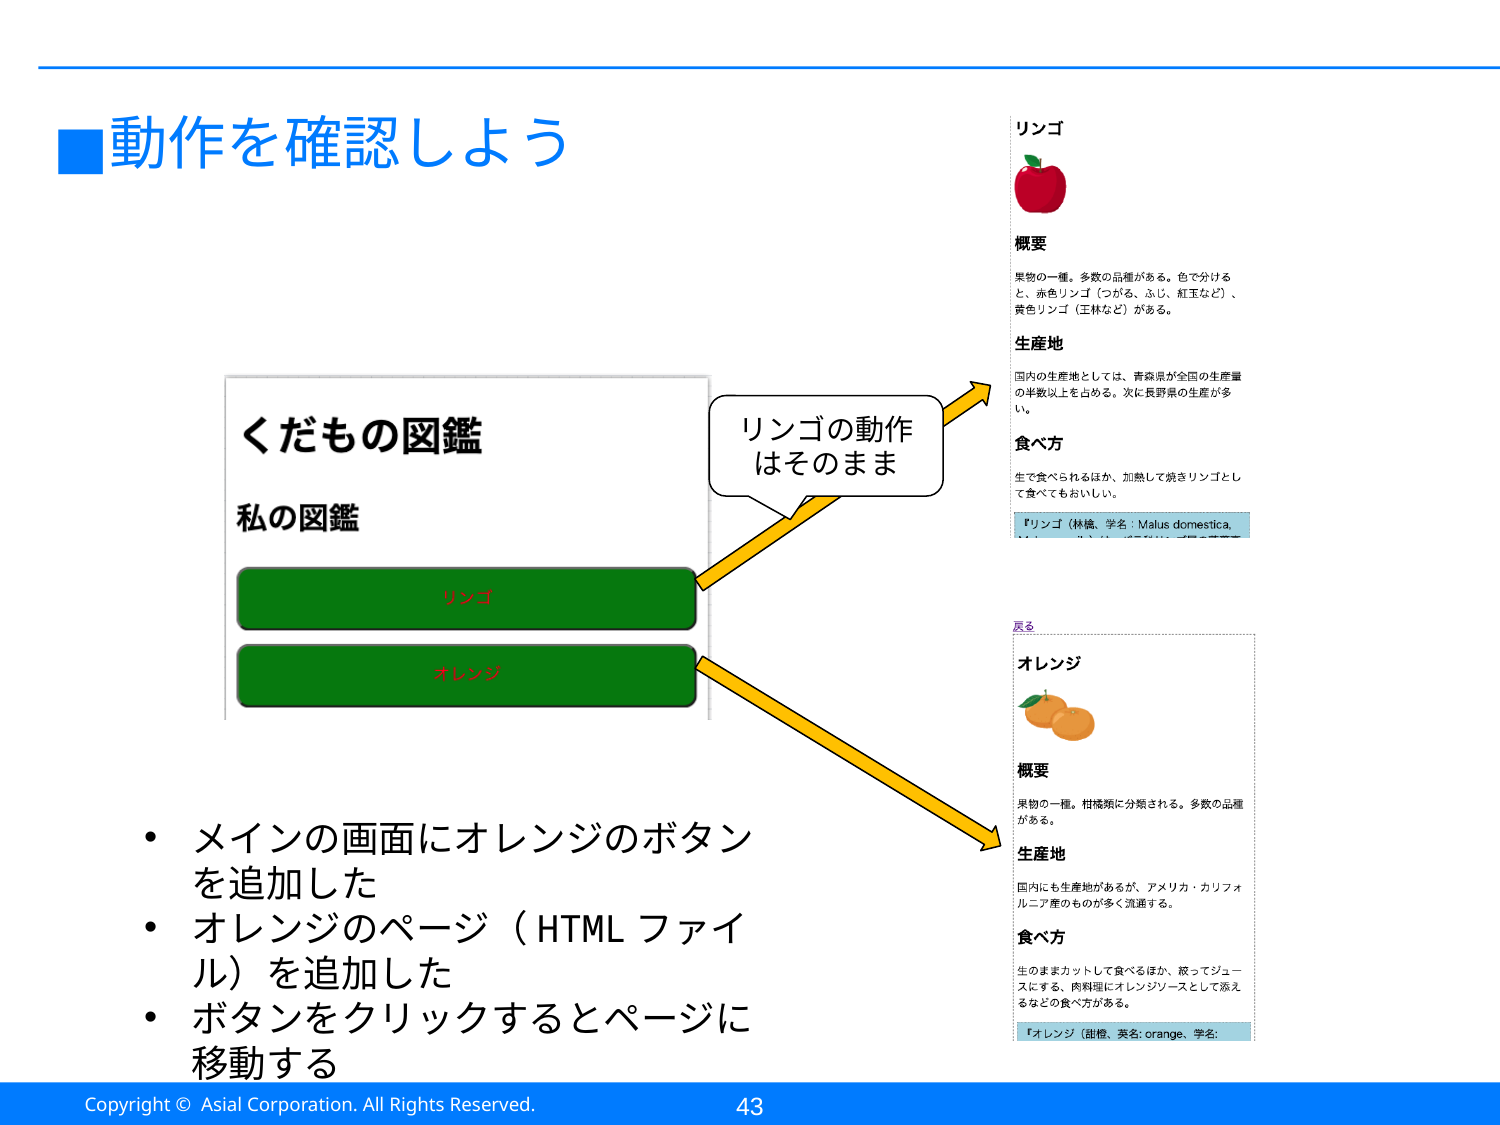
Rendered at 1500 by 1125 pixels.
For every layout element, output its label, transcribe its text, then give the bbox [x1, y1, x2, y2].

picture [1007, 616, 1259, 1041]
text_box [716, 497, 841, 582]
text_box メインの画面にオレンジのボタンを追加した オレンジのページ（HTMLファイル）を追加した ボタンをクリックするとページに移動する [129, 807, 779, 1125]
text_box リンゴの動作はそのまま [716, 395, 944, 520]
slide_number 43 [779, 1075, 919, 1125]
picture [1007, 113, 1252, 538]
list 動作を確認しよう [38, 84, 1459, 988]
text_box [716, 664, 1001, 851]
picture [224, 373, 712, 721]
text_box [943, 381, 991, 427]
